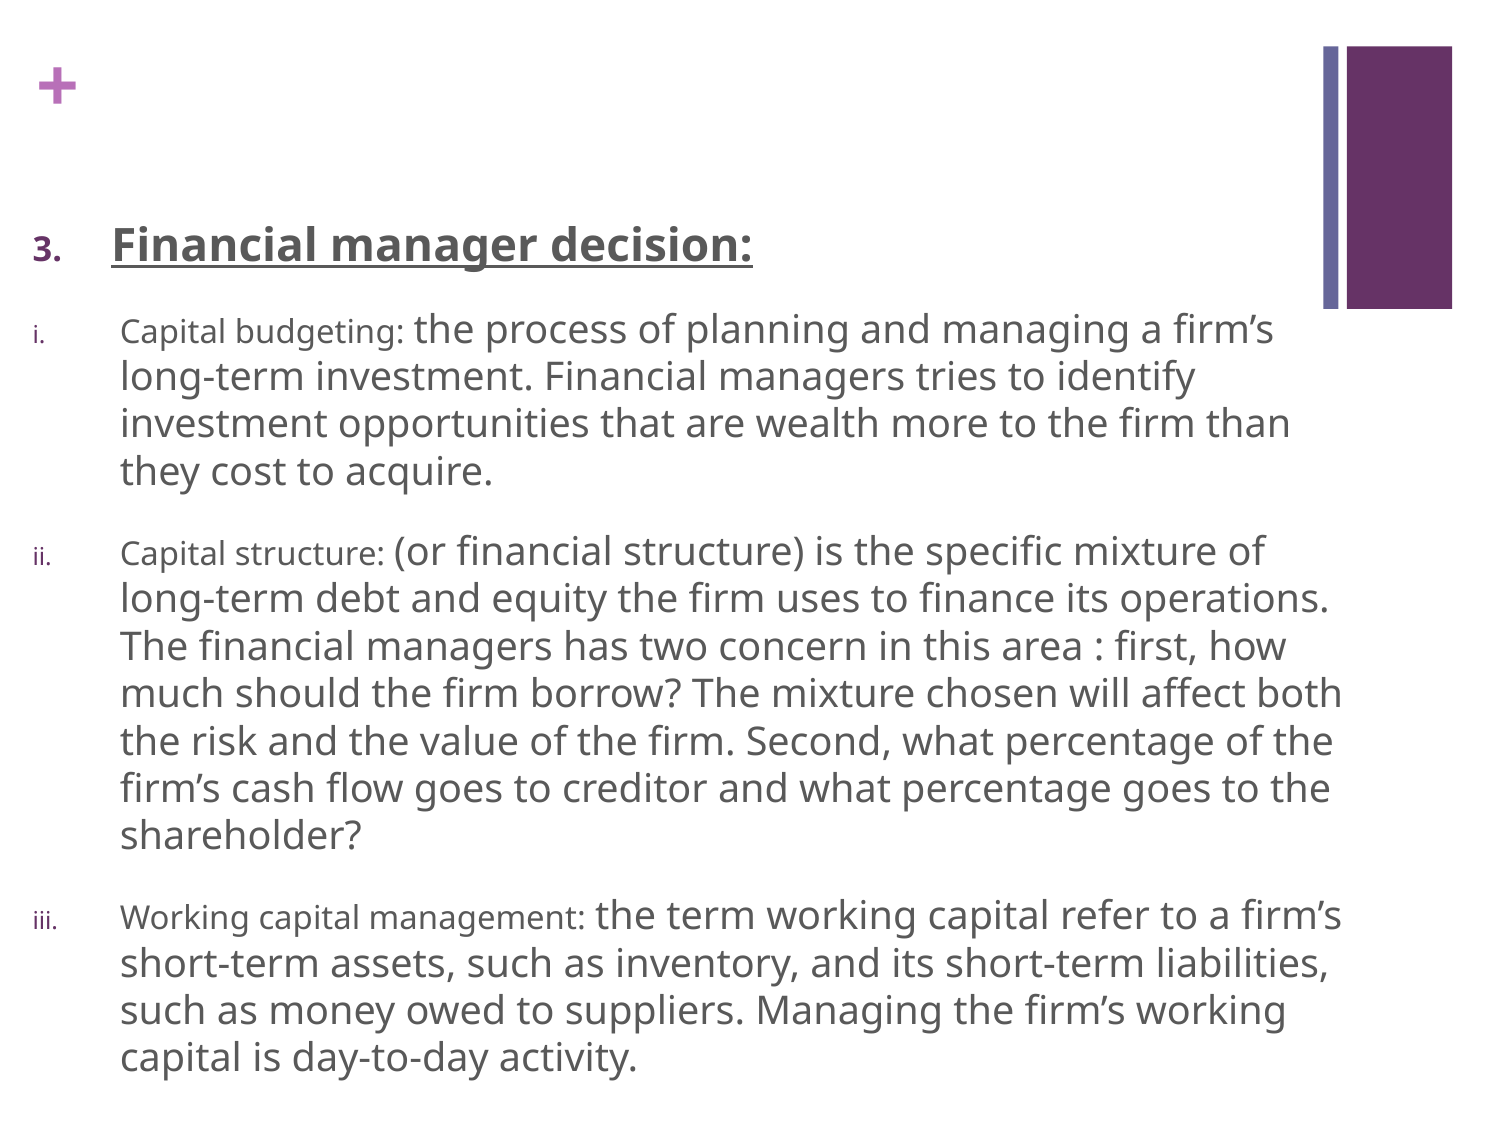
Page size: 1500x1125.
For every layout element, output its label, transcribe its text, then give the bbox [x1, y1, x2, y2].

list Financial manager decision: Capital budgeting: the process of planning and managing a firm’s long-term investment. Financial managers tries to identify investment opportunities that are wealth more to the firm than they cost to acquire. Capital structure: (or financial structure) is the specific mixture of long-term debt and equity the firm uses to finance its operations. The financial managers has two concern in this area : first, how much should the firm borrow? The mixture chosen will affect both the risk and the value of the firm. Second, what percentage of the firm’s cash flow goes to creditor and what percentage goes to the shareholder? Working capital management: the term working capital refer to a firm’s short-term assets, such as inventory, and its short-term liabilities, such as money owed to suppliers. Managing the firm’s working capital is day-to-day activity. [17, 208, 1368, 1094]
